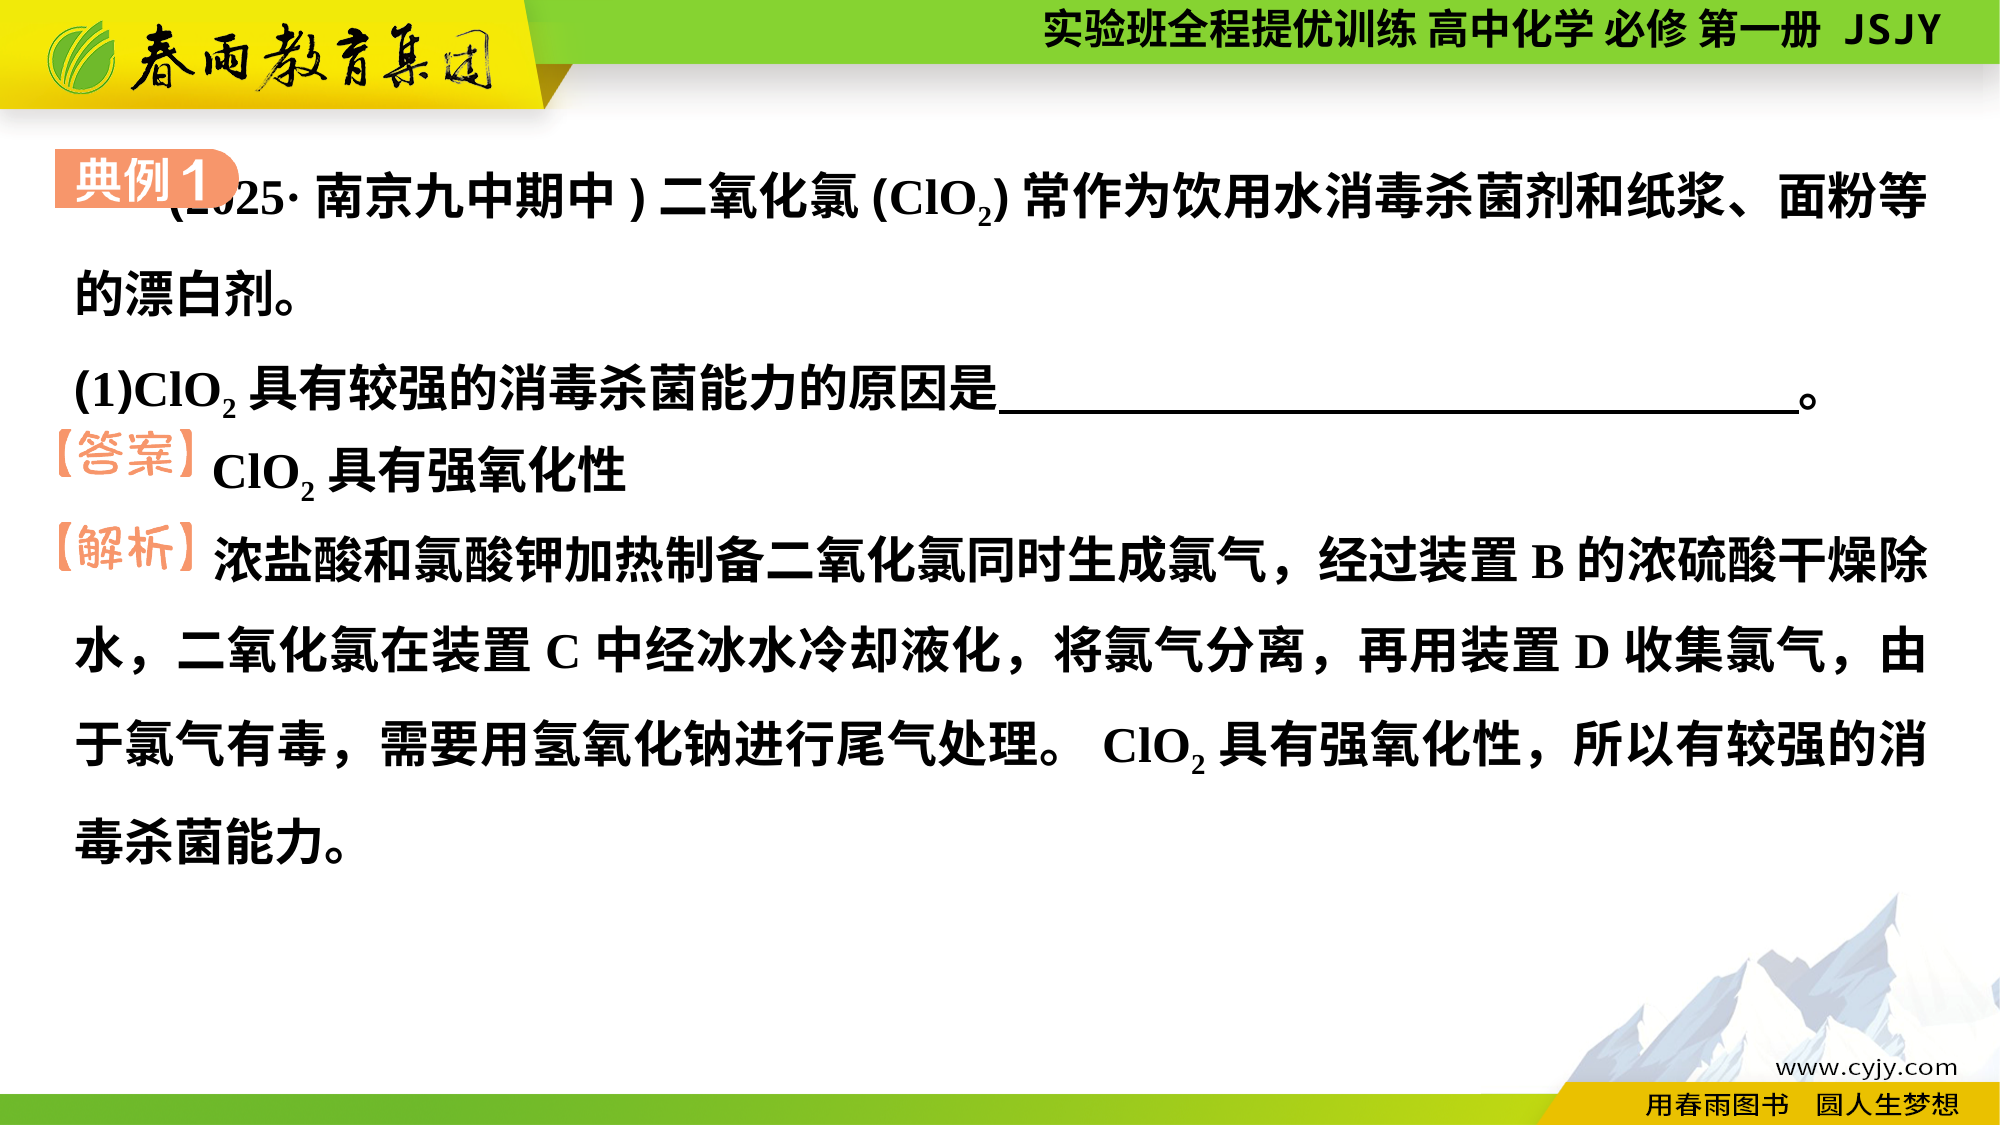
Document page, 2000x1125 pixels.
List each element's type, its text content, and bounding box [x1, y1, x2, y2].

text_box 浓盐酸和氯酸钾加热制备二氧化氯同时生成氯气，经过装置B的浓硫酸干燥除水，二氧化氯在装置C中经冰水冷却液化，将氯气分离，再用装置D收集氯气，由于氯气有毒，需要用氢氧化钠进行尾气处理。ClO2具有强氧化性，所以有较强的消毒杀菌能力。 [59, 490, 1944, 878]
picture [0, 0, 2000, 1125]
list (2025·南京九中期中)二氧化氯(ClO2)常作为饮用水消毒杀菌剂和纸浆、面粉等的漂白剂。 (1)ClO2具有较强的消毒杀菌能力的原因是 。 [59, 122, 1944, 397]
text_box ClO2具有强氧化性 [59, 397, 1944, 490]
